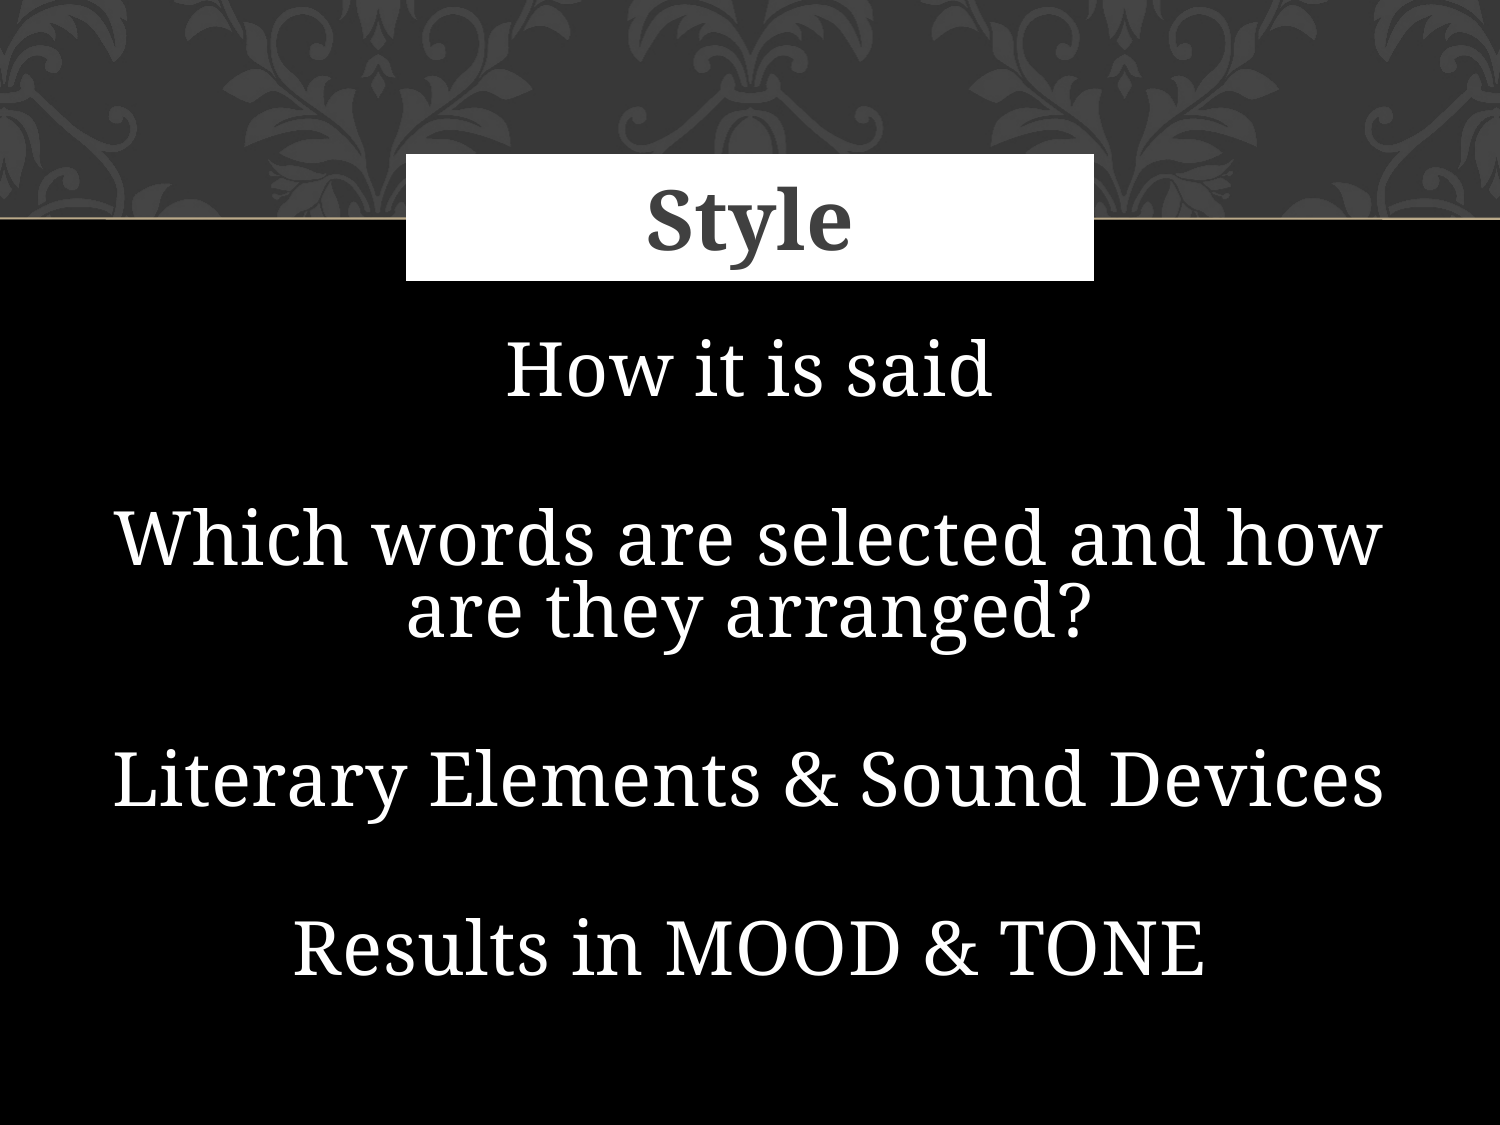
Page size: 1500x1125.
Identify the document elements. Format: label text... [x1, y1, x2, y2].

title Style [406, 154, 1094, 281]
list How it is said Which words are selected and how are they arranged? Literary Elements & Sound Devices Results in MOOD & TONE [75, 331, 1425, 1007]
